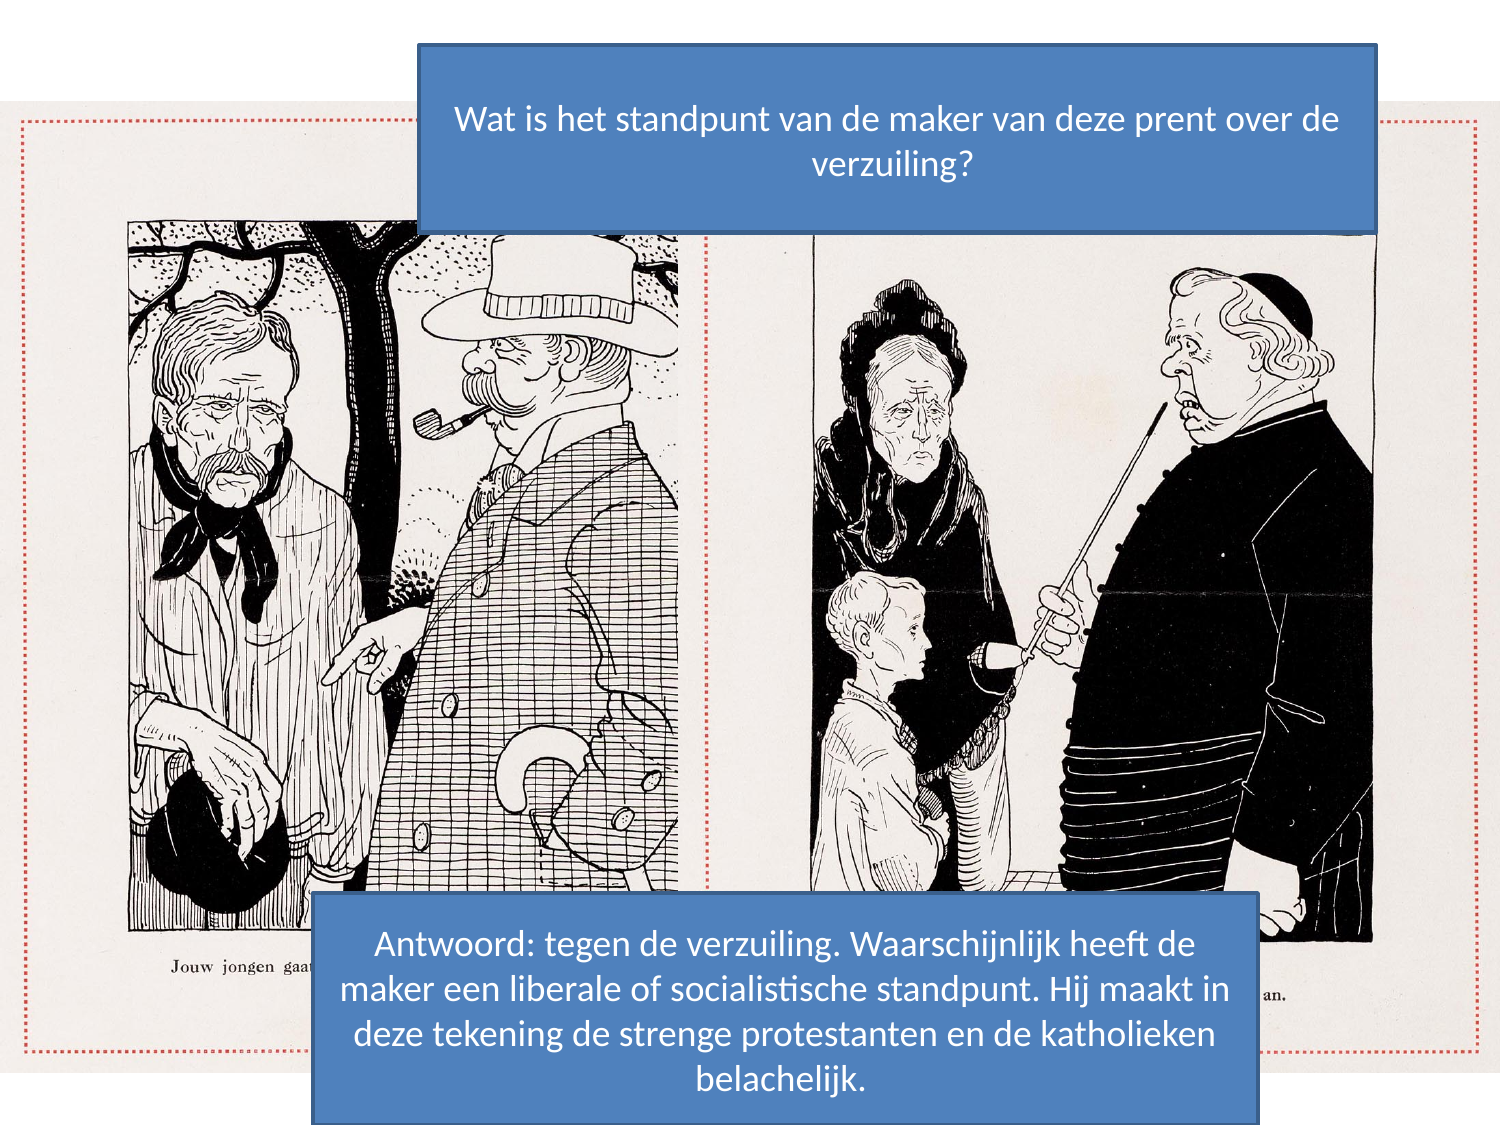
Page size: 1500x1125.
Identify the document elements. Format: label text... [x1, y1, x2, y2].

picture [0, 101, 1500, 1073]
text_box Antwoord: tegen de verzuiling. Waarschijnlijk heeft de maker een liberale of socialistische standpunt. Hij maakt in deze tekening de strenge protestanten en de katholieken belachelijk. [311, 1082, 1260, 1125]
text_box Wat is het standpunt van de maker van deze prent over de verzuiling? [417, 43, 1378, 100]
